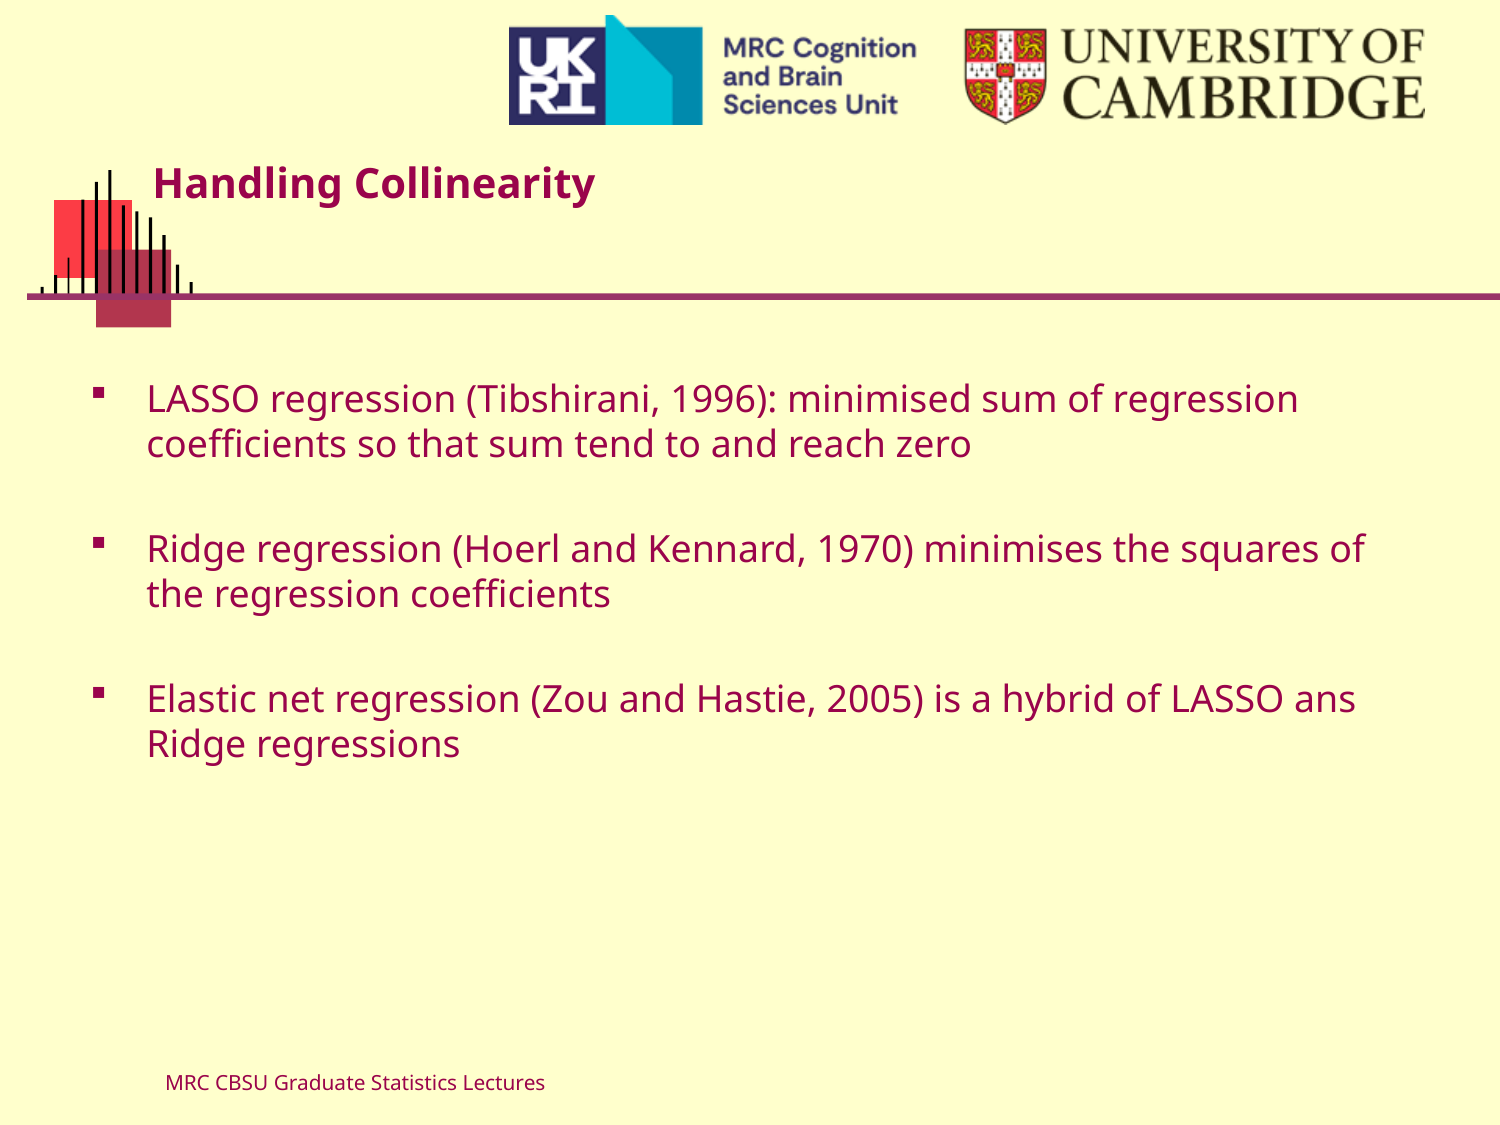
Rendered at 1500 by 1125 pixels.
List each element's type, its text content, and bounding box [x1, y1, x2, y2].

title Handling Collinearity [137, 137, 988, 233]
footer MRC CBSU Graduate Statistics Lectures [149, 1062, 988, 1101]
picture [509, 15, 1425, 125]
list LASSO regression (Tibshirani, 1996): minimised sum of regression coefficients so that sum tend to and reach zero Ridge regression (Hoerl and Kennard, 1970) minimises the squares of the regression coefficients Elastic net regression (Zou and Hastie, 2005) is a hybrid of LASSO ans Ridge regressions [75, 262, 1425, 1038]
